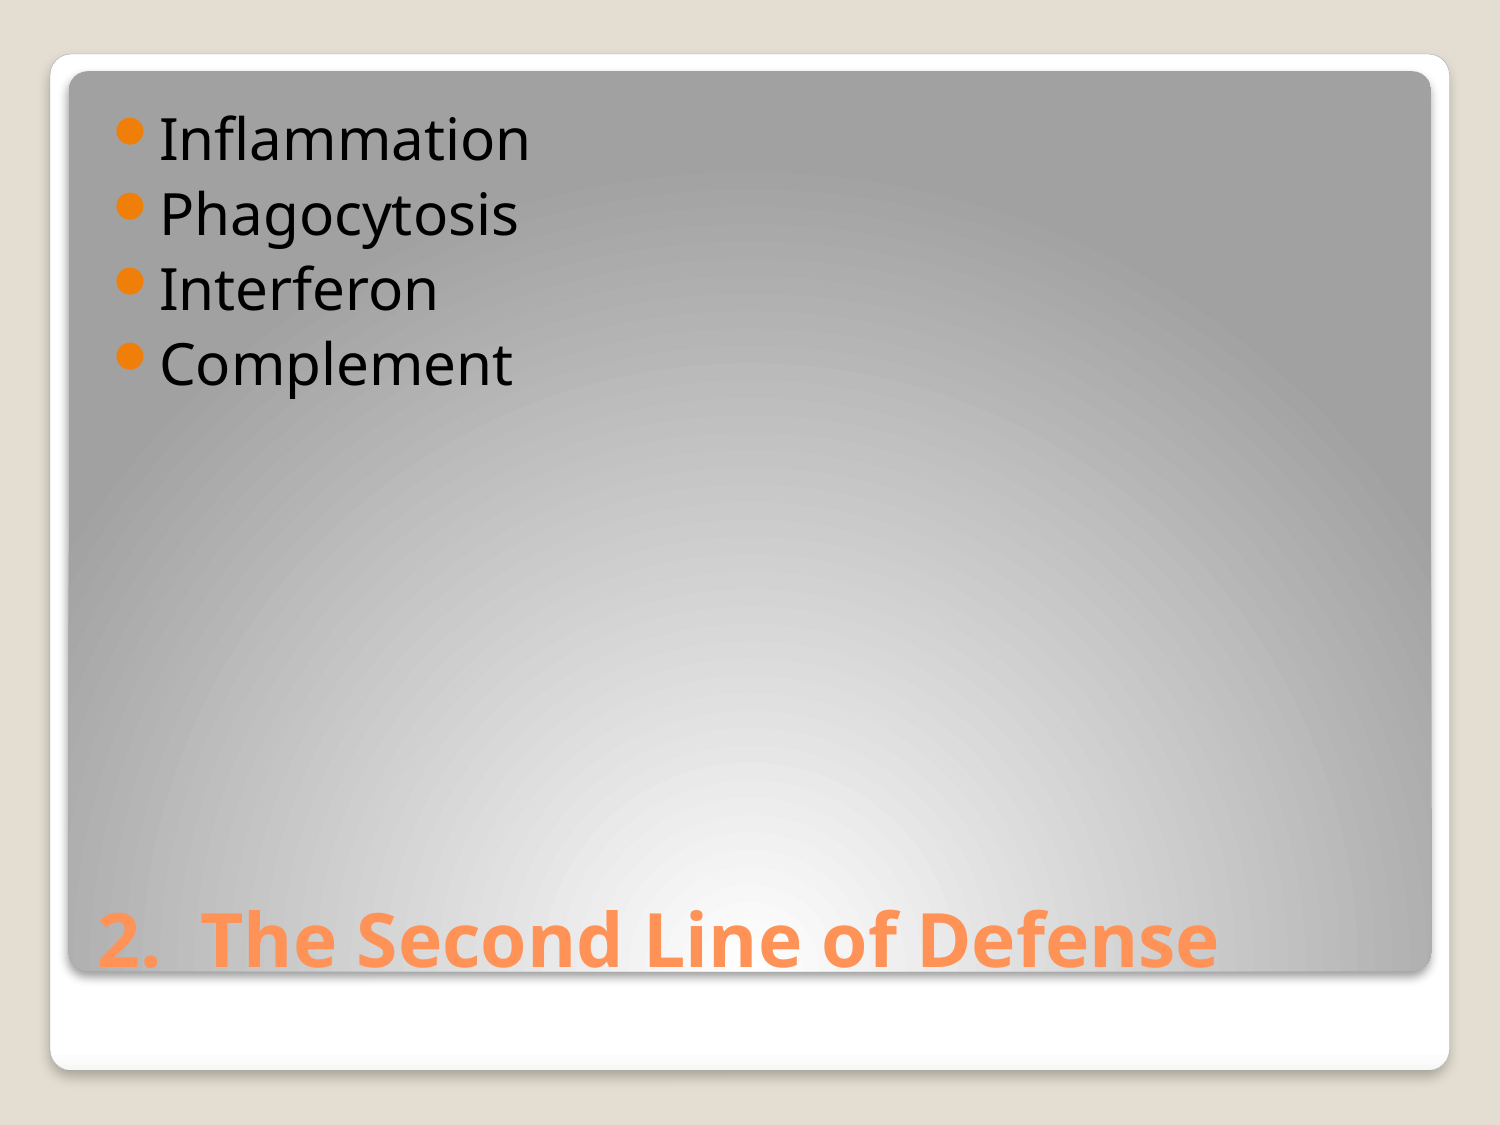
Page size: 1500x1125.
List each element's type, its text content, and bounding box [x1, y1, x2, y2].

title 2. The Second Line of Defense [82, 817, 1425, 990]
list Inflammation Phagocytosis Interferon Complement [82, 86, 1425, 774]
